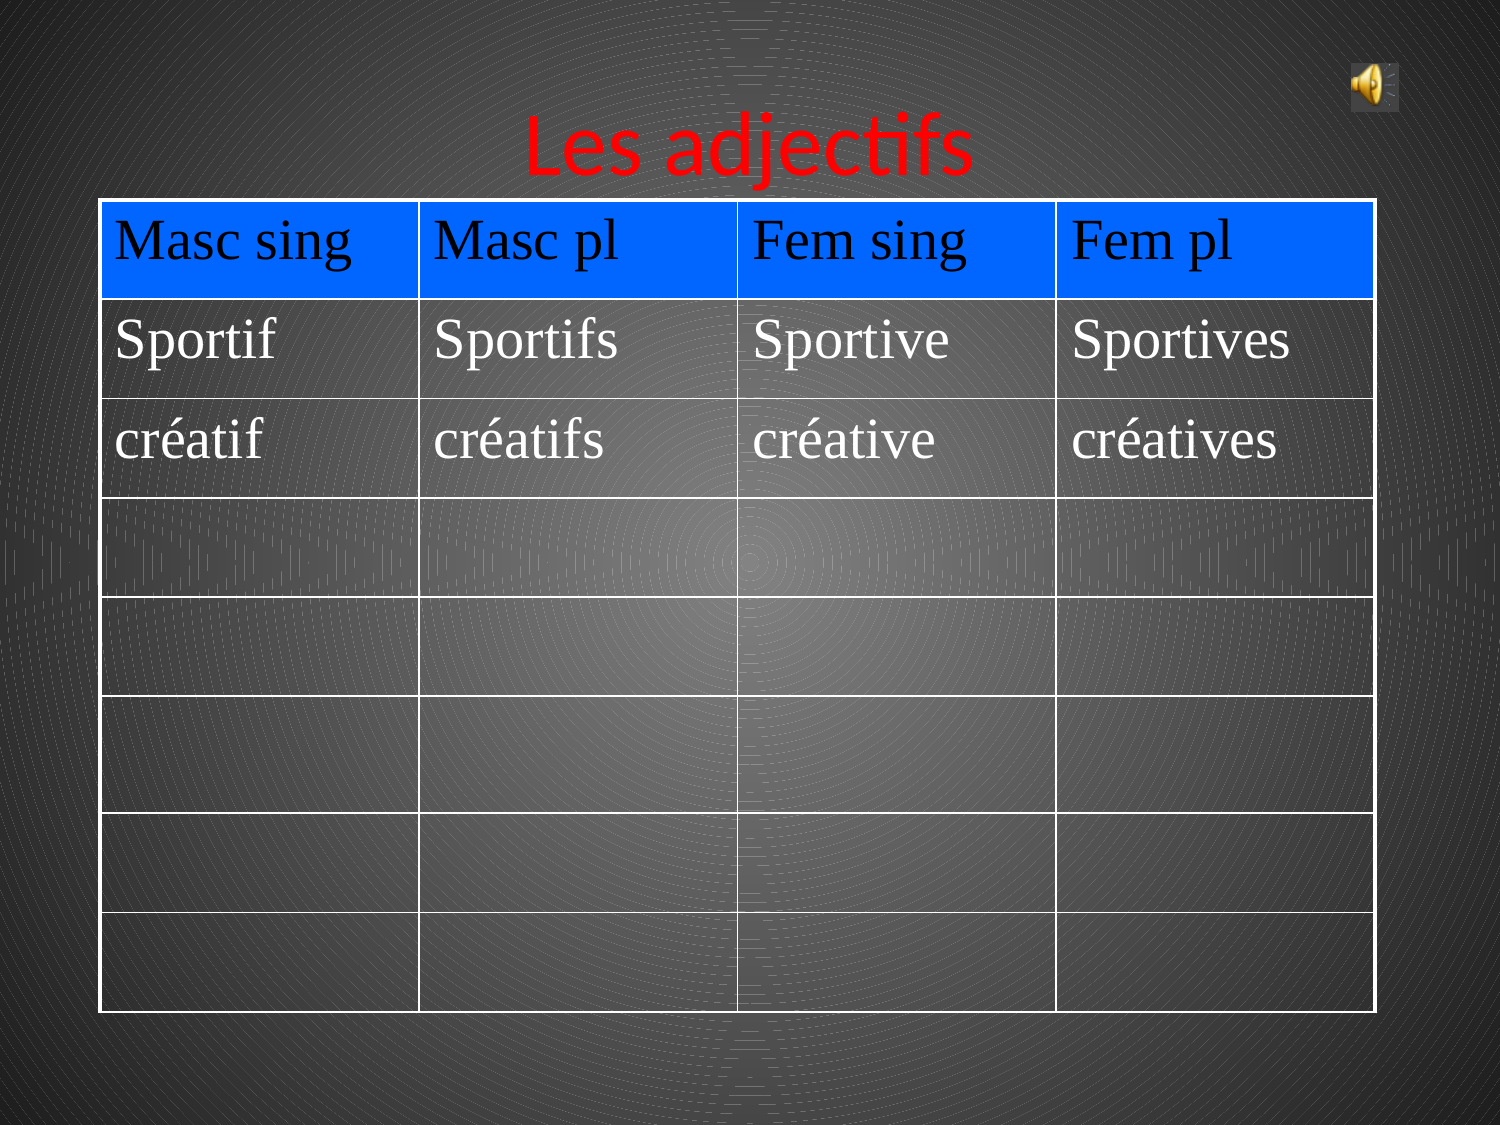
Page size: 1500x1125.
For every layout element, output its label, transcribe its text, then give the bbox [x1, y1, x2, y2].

table_cell Sportive [738, 300, 1055, 398]
table_cell [738, 814, 1055, 912]
title Les adjectifs [75, 45, 1425, 233]
table_cell [102, 697, 418, 812]
table_cell [1057, 697, 1373, 812]
table_cell créatif [102, 399, 418, 497]
table_cell [102, 814, 418, 912]
table_cell [420, 598, 737, 695]
table_cell [738, 499, 1055, 596]
table_cell [102, 499, 418, 596]
table_cell [420, 913, 737, 1011]
table_cell [102, 913, 418, 1011]
table_cell créative [738, 399, 1055, 497]
table_header Fem sing [738, 202, 1055, 298]
table_cell Sportives [1057, 300, 1373, 398]
table_header Masc sing [102, 202, 418, 298]
table_cell [738, 598, 1055, 695]
table_cell créatifs [420, 399, 737, 497]
table_cell [1057, 814, 1373, 912]
table_cell [102, 598, 418, 695]
picture [1349, 62, 1401, 113]
table_cell [420, 697, 737, 812]
table_cell [1057, 913, 1373, 1011]
table_cell [738, 697, 1055, 812]
table_cell [738, 913, 1055, 1011]
table_cell [1057, 499, 1373, 596]
table_cell [1057, 598, 1373, 695]
table_header Fem pl [1057, 202, 1373, 298]
table_cell créatives [1057, 399, 1373, 497]
table_cell Sportif [102, 300, 418, 398]
table_header Masc pl [420, 202, 737, 298]
table_cell [420, 499, 737, 596]
table_cell [420, 814, 737, 912]
table_cell Sportifs [420, 300, 737, 398]
